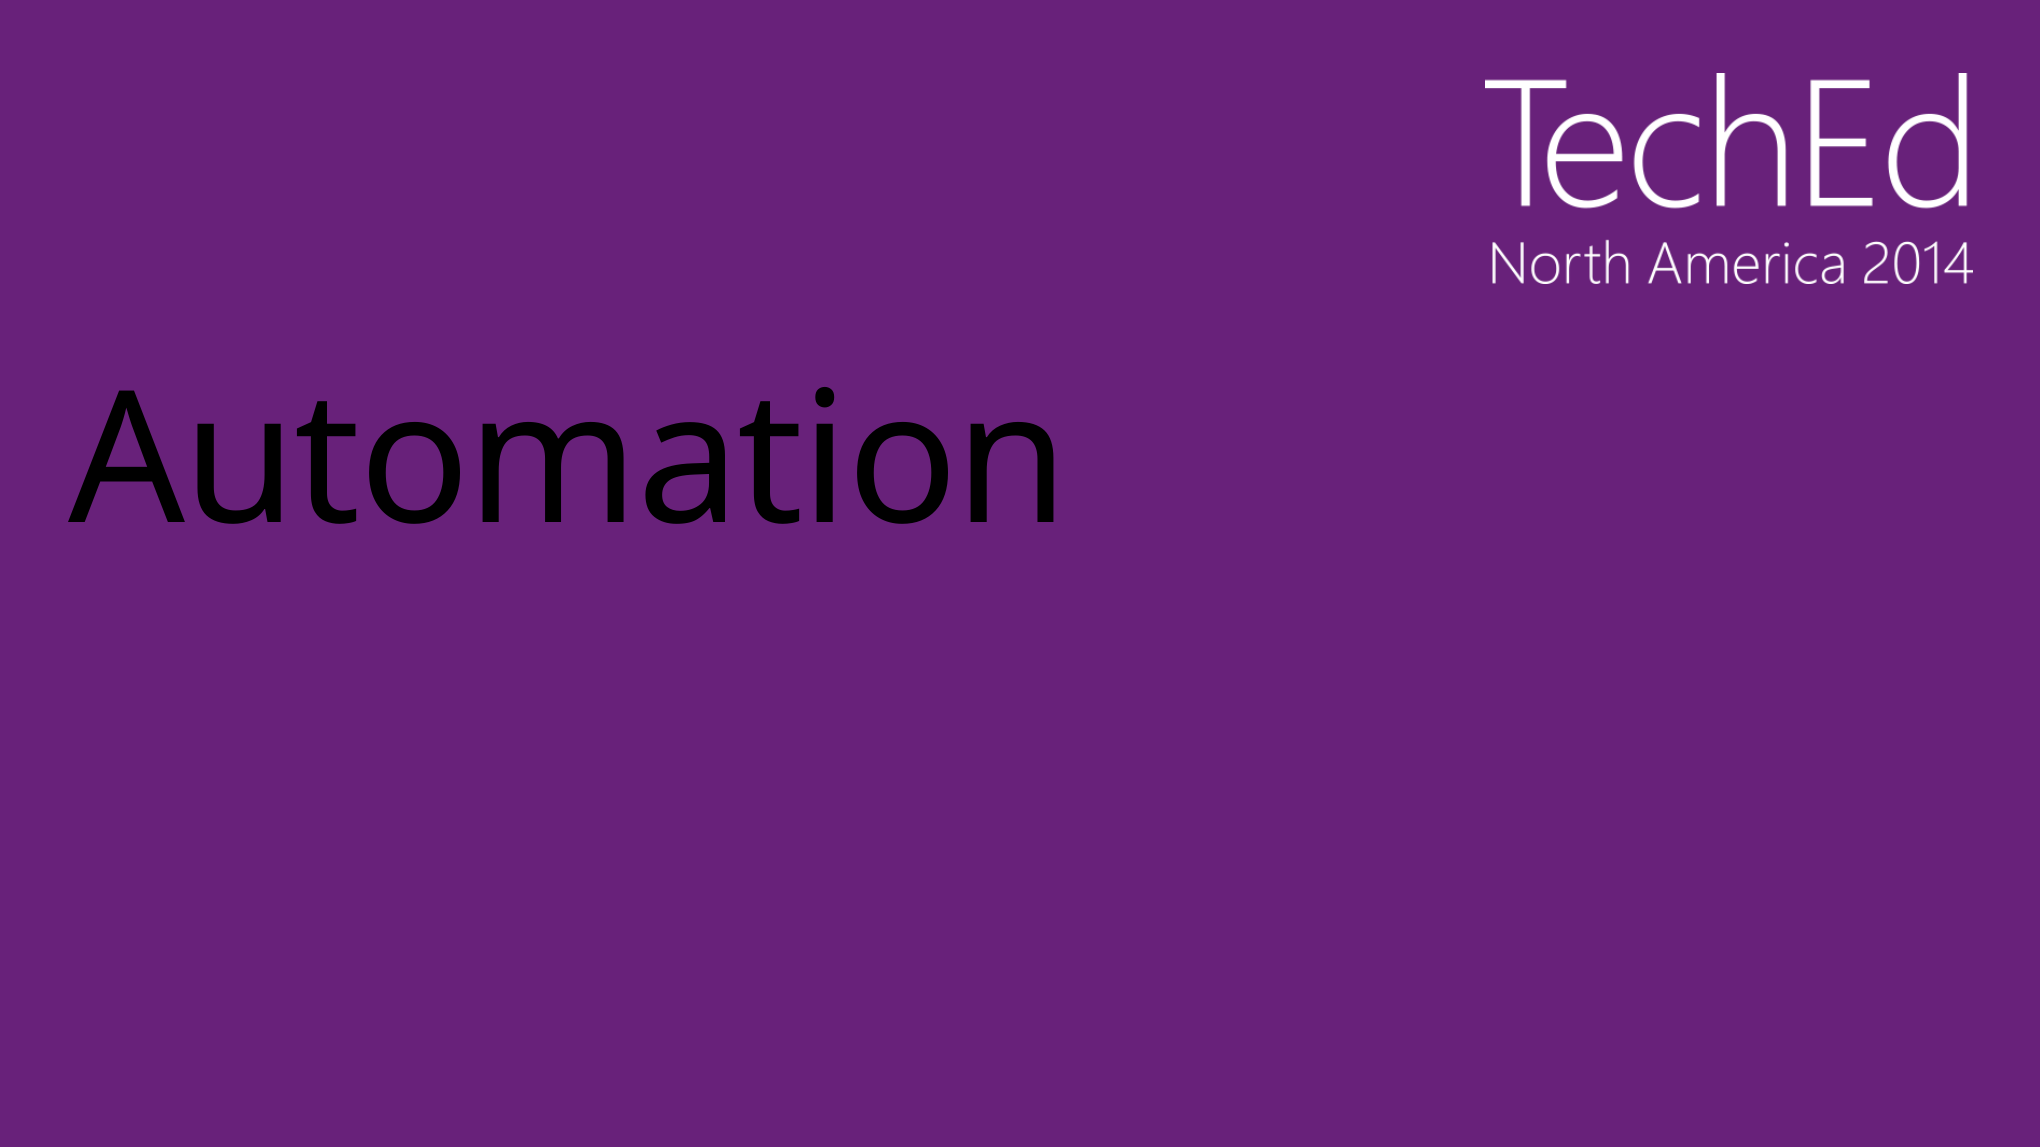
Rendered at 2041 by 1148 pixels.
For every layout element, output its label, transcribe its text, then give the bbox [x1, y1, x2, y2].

title Automation [45, 348, 1996, 650]
picture [1485, 73, 1973, 284]
text_box [85, 100, 1942, 289]
